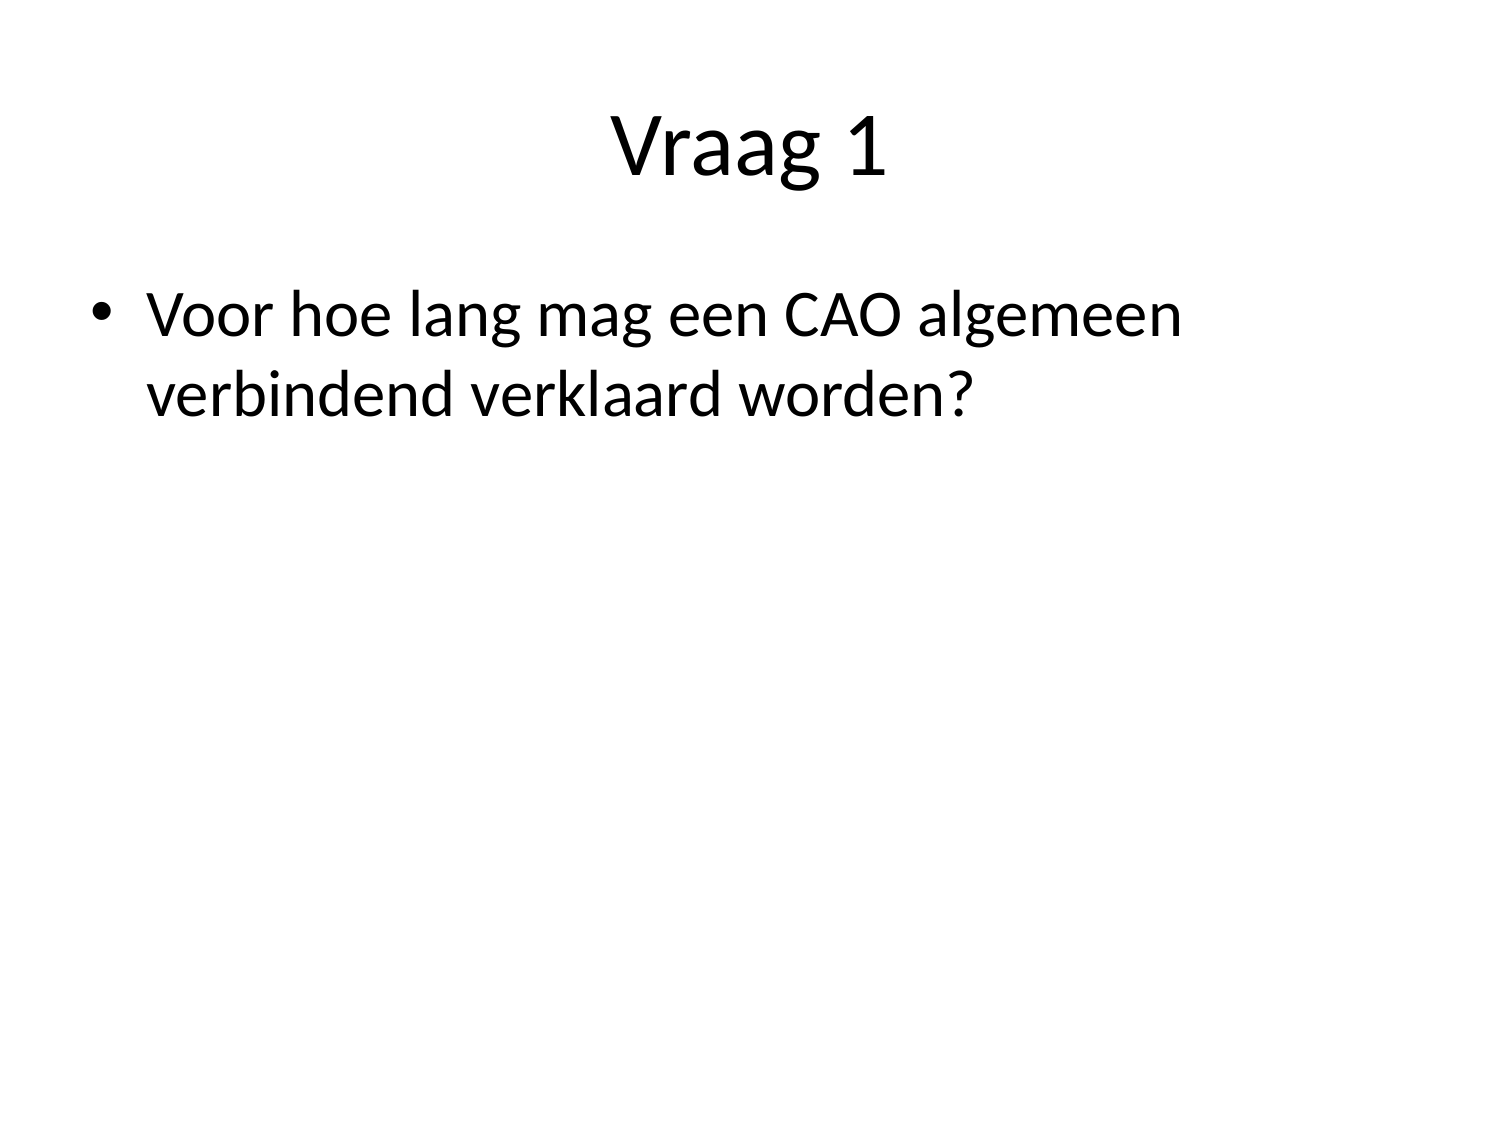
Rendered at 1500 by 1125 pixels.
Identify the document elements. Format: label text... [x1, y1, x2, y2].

list Voor hoe lang mag een CAO algemeen verbindend verklaard worden? [75, 262, 1425, 1005]
title Vraag 1 [75, 45, 1425, 233]
